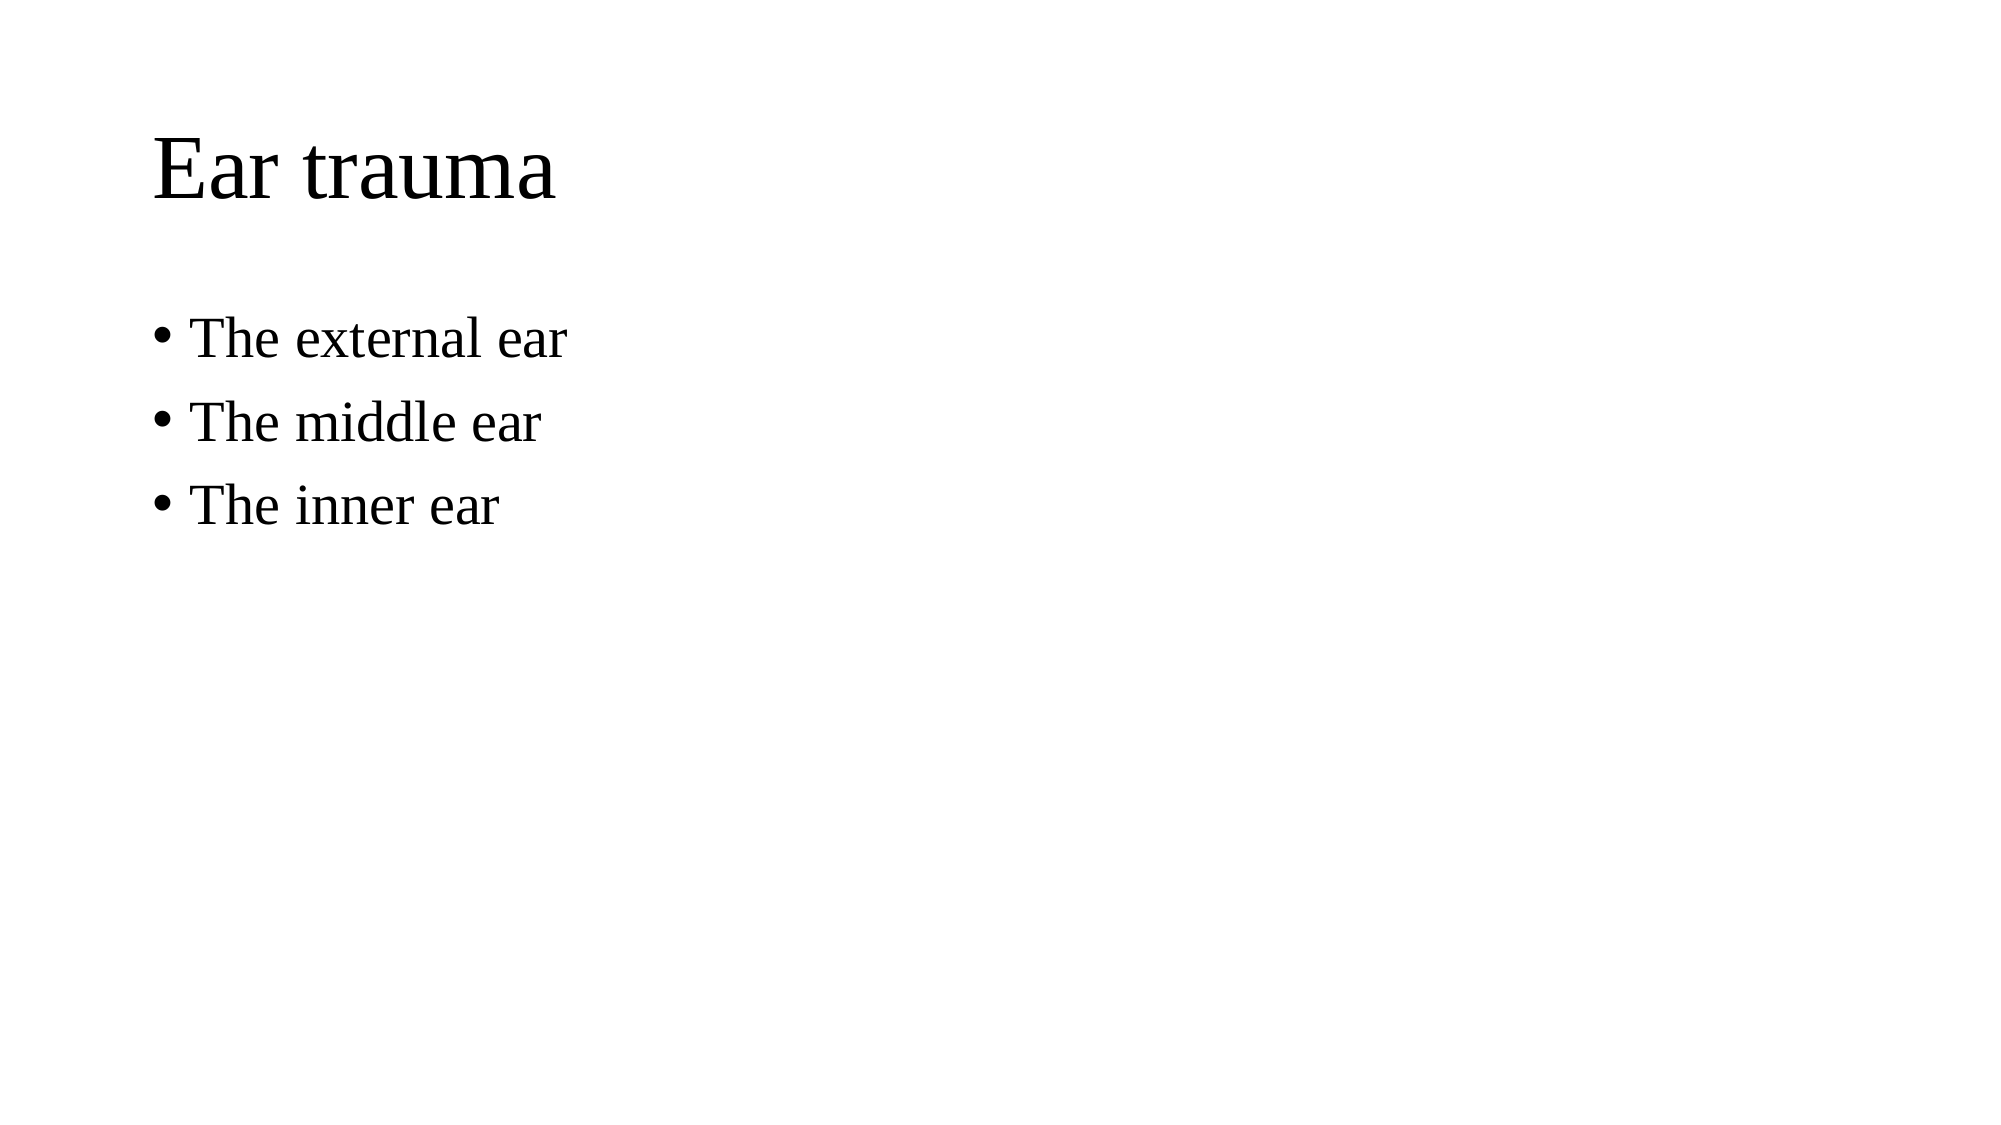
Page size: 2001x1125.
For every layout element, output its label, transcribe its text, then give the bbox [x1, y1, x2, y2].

title Ear trauma [137, 59, 1863, 278]
list The external ear The middle ear The inner ear [137, 299, 1863, 1014]
